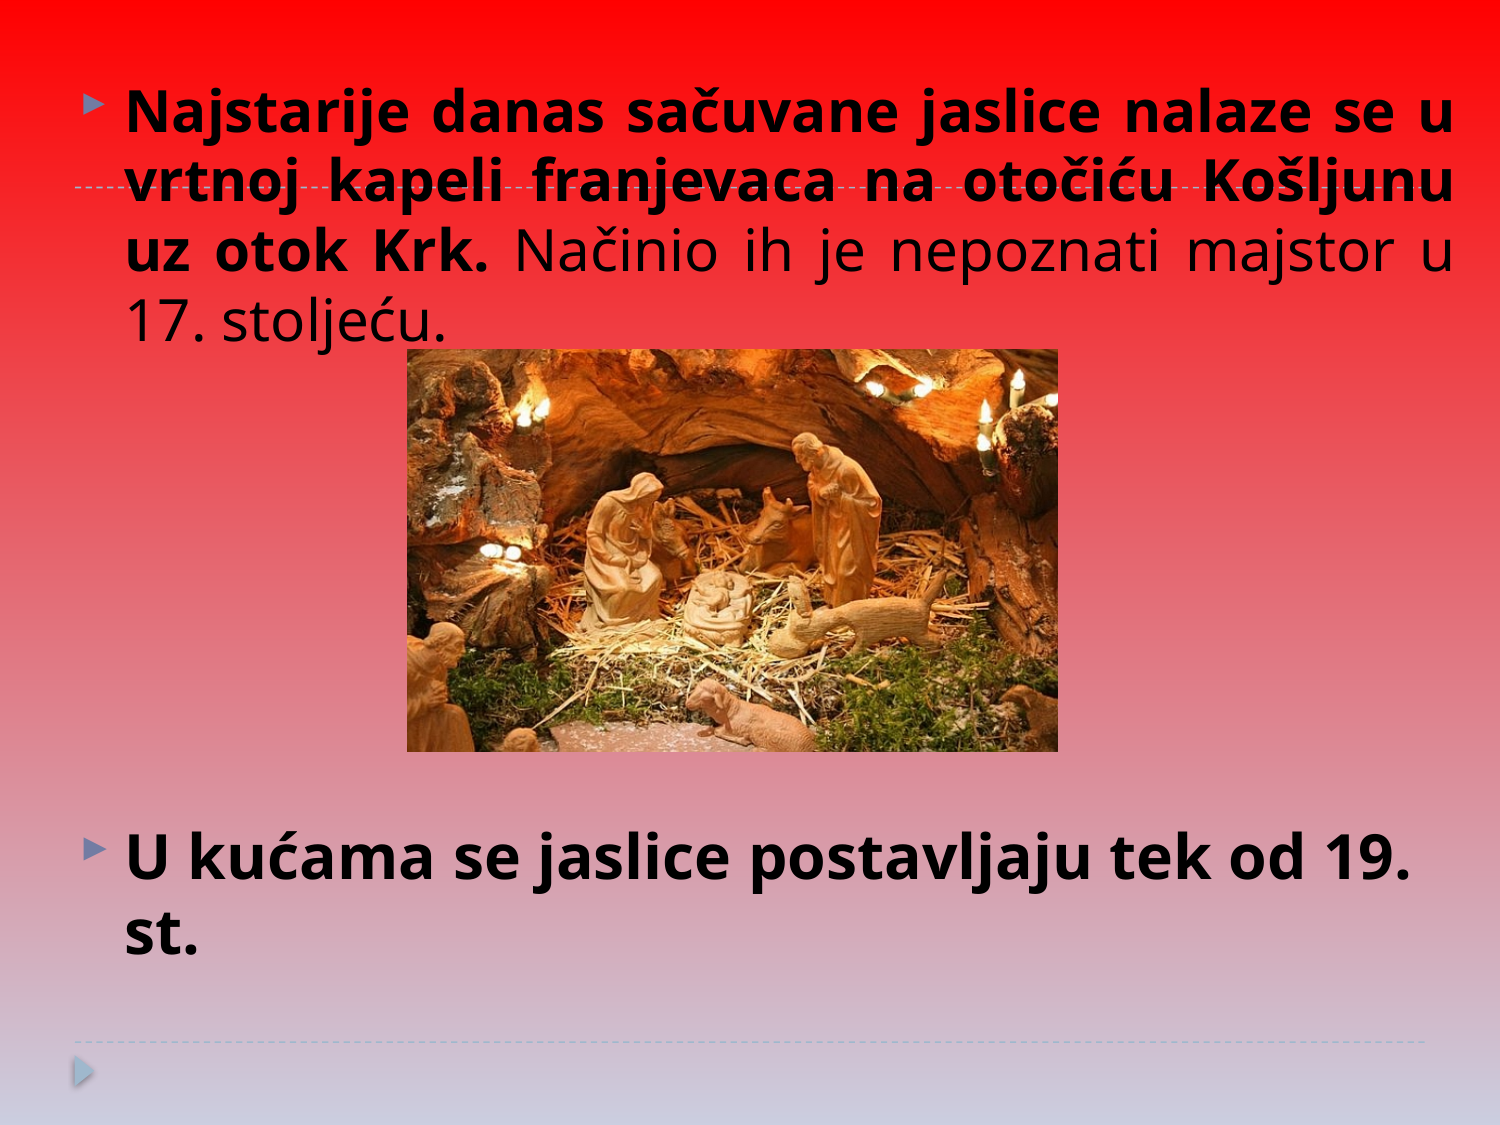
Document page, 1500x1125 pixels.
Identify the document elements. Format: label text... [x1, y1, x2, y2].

list Najstarije danas sačuvane jaslice nalaze se u vrtnoj kapeli franjevaca na otočiću Košljunu uz otok Krk. Načinio ih je nepoznati majstor u 17. stoljeću. U kućama se jaslice postavljaju tek od 19. st. [64, 66, 1471, 1047]
picture [407, 349, 1058, 752]
